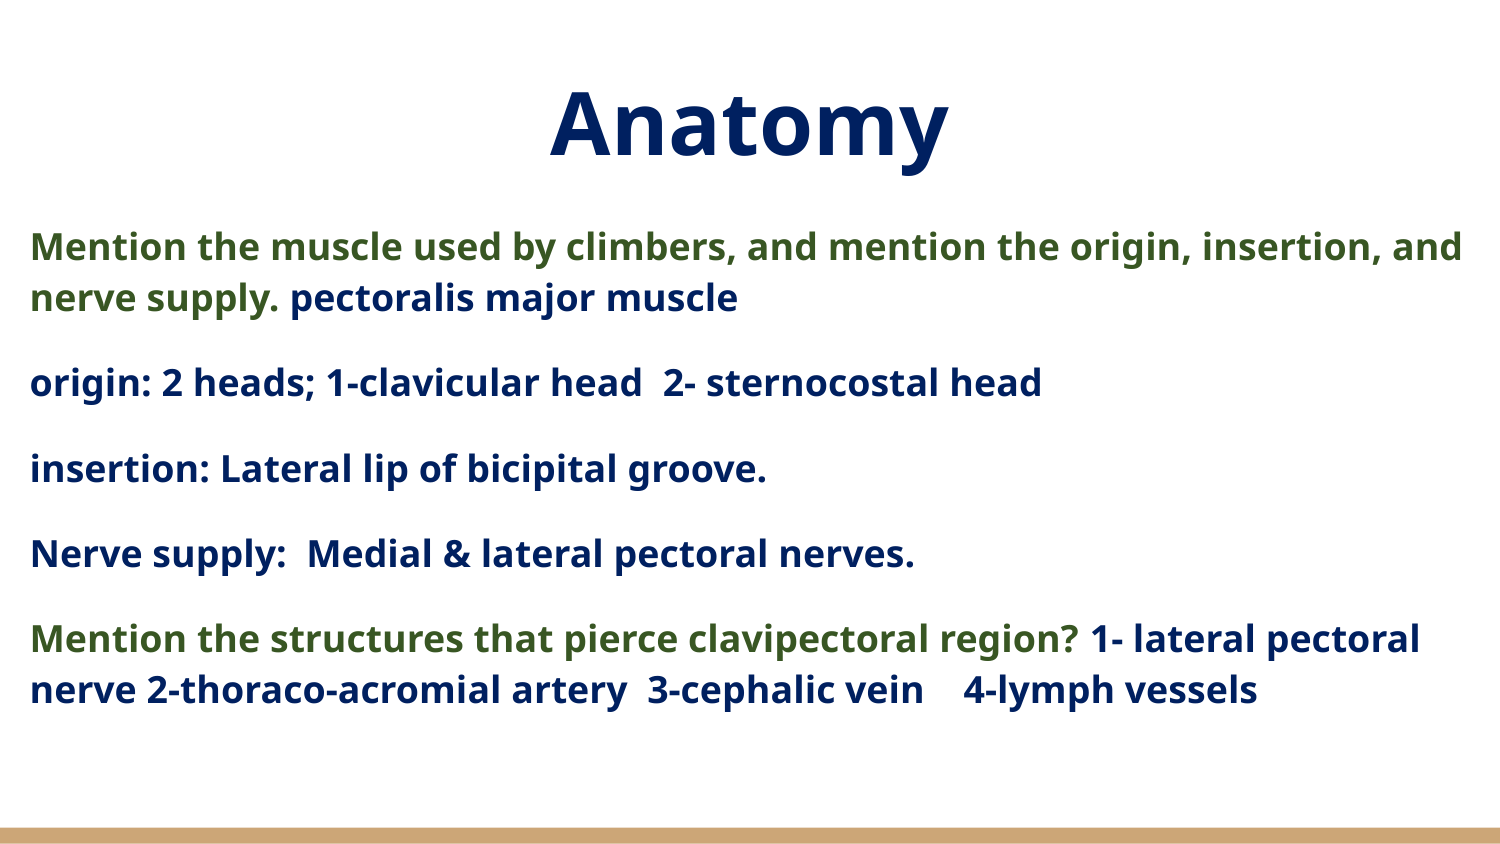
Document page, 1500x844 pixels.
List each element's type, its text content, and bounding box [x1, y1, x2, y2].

list Mention the muscle used by climbers, and mention the origin, insertion, and nerve supply. pectoralis major muscle origin: 2 heads; 1-clavicular head 2- sternocostal head insertion: Lateral lip of bicipital groove. Nerve supply: Medial & lateral pectoral nerves. Mention the structures that pierce clavipectoral region? 1- lateral pectoral nerve 2-thoraco-acromial artery 3-cephalic vein 4-lymph vessels [14, 200, 1489, 810]
title Anatomy [51, 51, 1449, 189]
